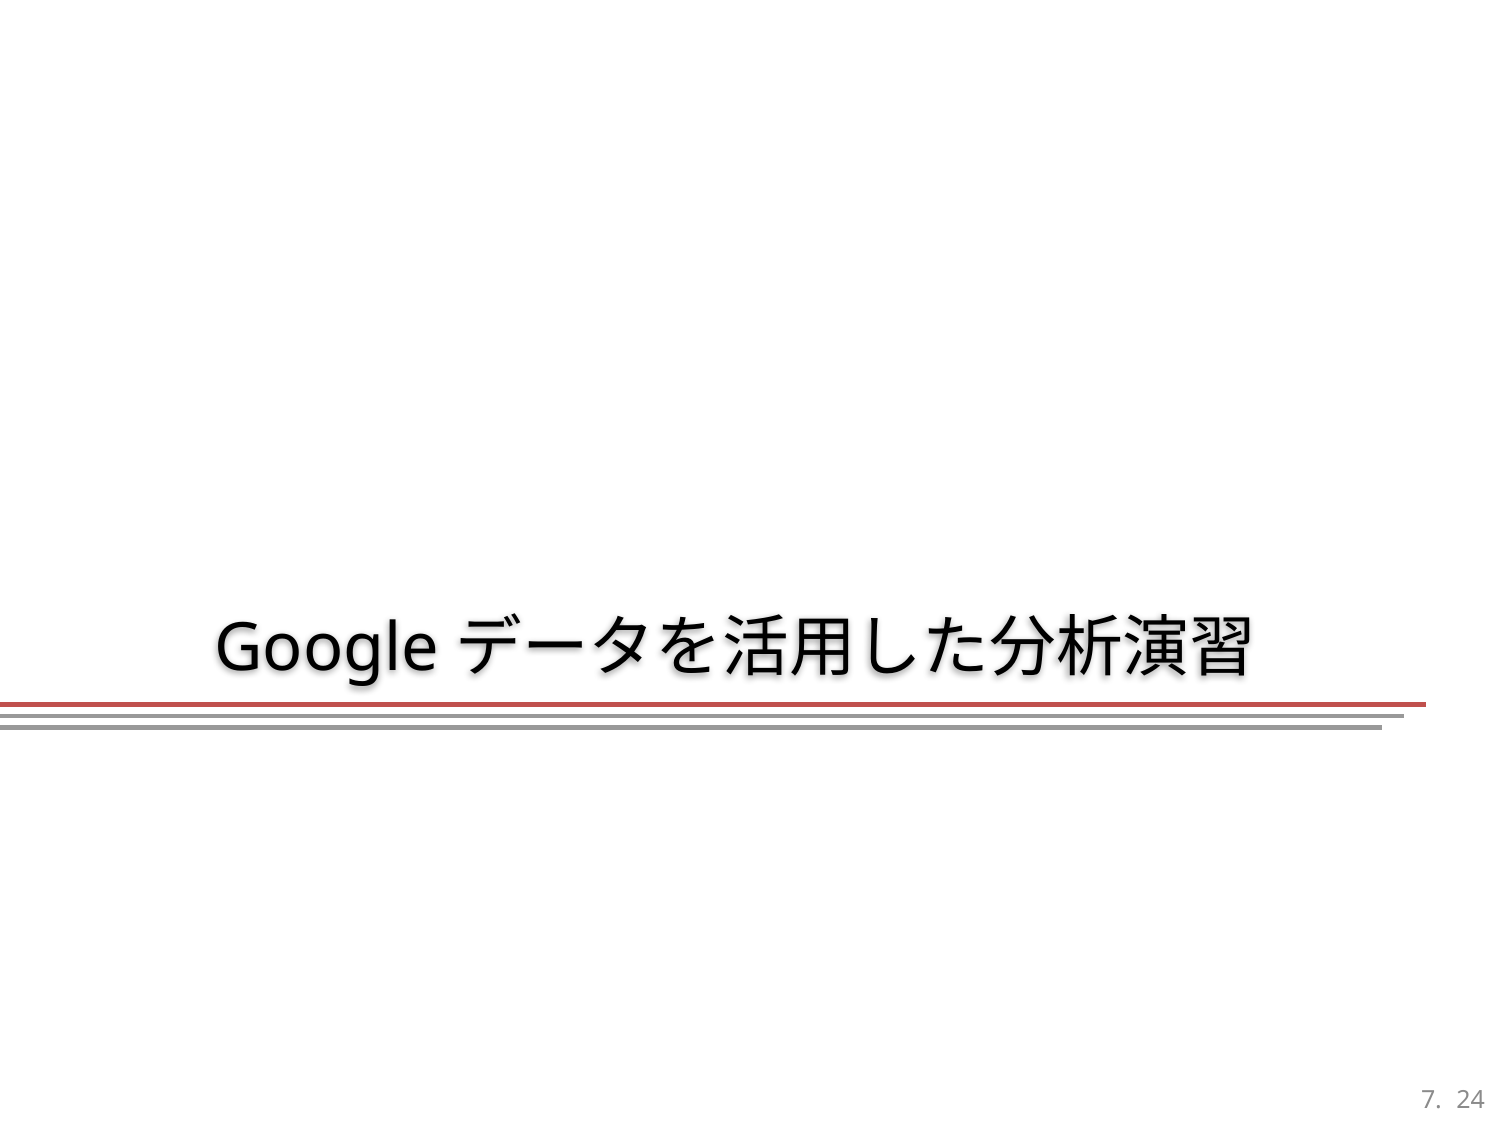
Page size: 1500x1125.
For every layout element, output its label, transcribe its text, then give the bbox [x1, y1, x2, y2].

slide_number 23 [1381, 1065, 1500, 1125]
text_box Googleデータを活用した分析演習 [18, 596, 1452, 692]
